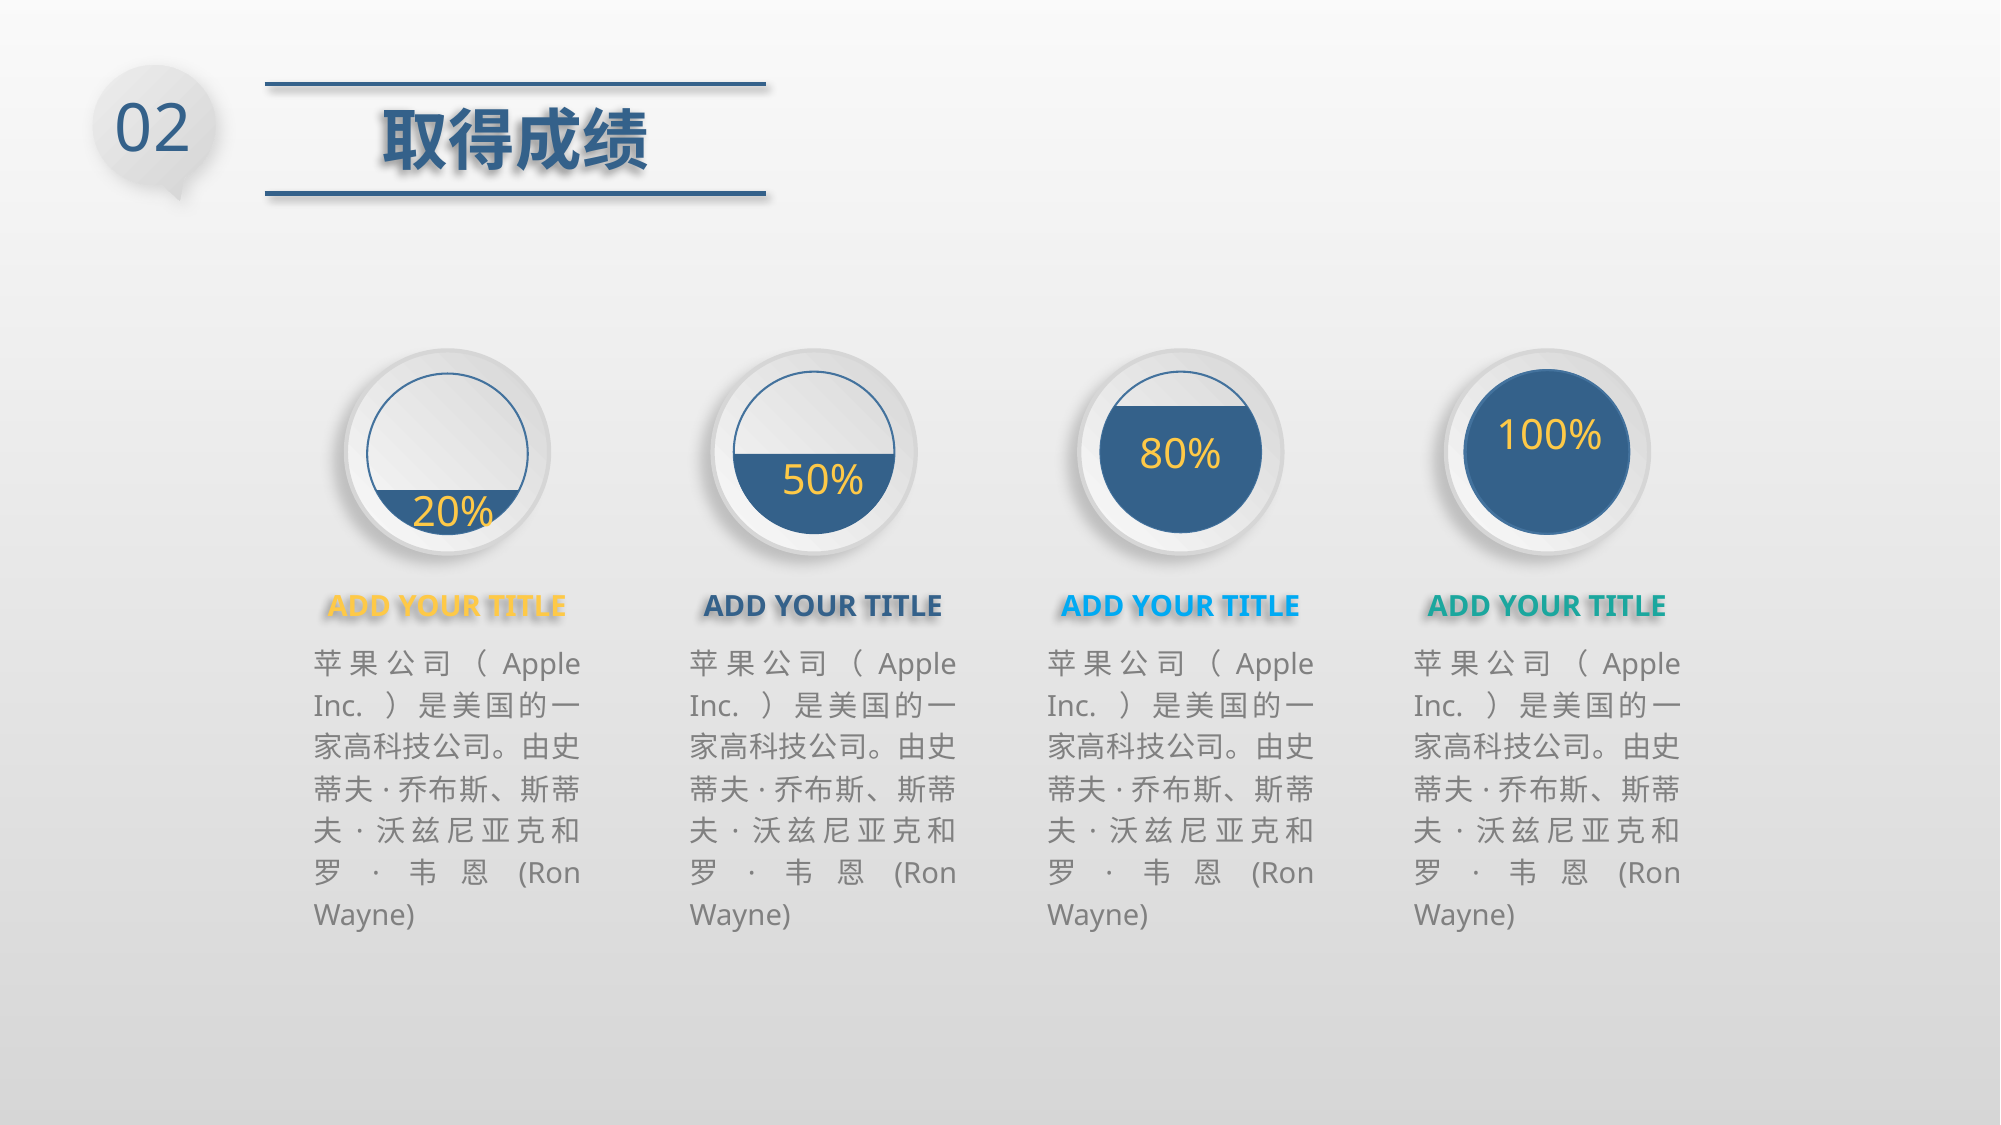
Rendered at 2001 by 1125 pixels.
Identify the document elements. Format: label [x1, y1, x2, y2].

text_box [1100, 406, 1262, 533]
text_box [674, 580, 972, 901]
text_box [264, 84, 767, 194]
text_box [1032, 580, 1330, 901]
text_box [1079, 350, 1283, 554]
text_box [1445, 350, 1650, 554]
text_box [345, 350, 550, 554]
text_box [298, 580, 596, 901]
text_box [712, 350, 916, 554]
text_box [733, 445, 895, 535]
text_box [1465, 370, 1630, 534]
text_box [1398, 580, 1697, 901]
text_box [376, 477, 519, 544]
text_box [92, 65, 216, 186]
